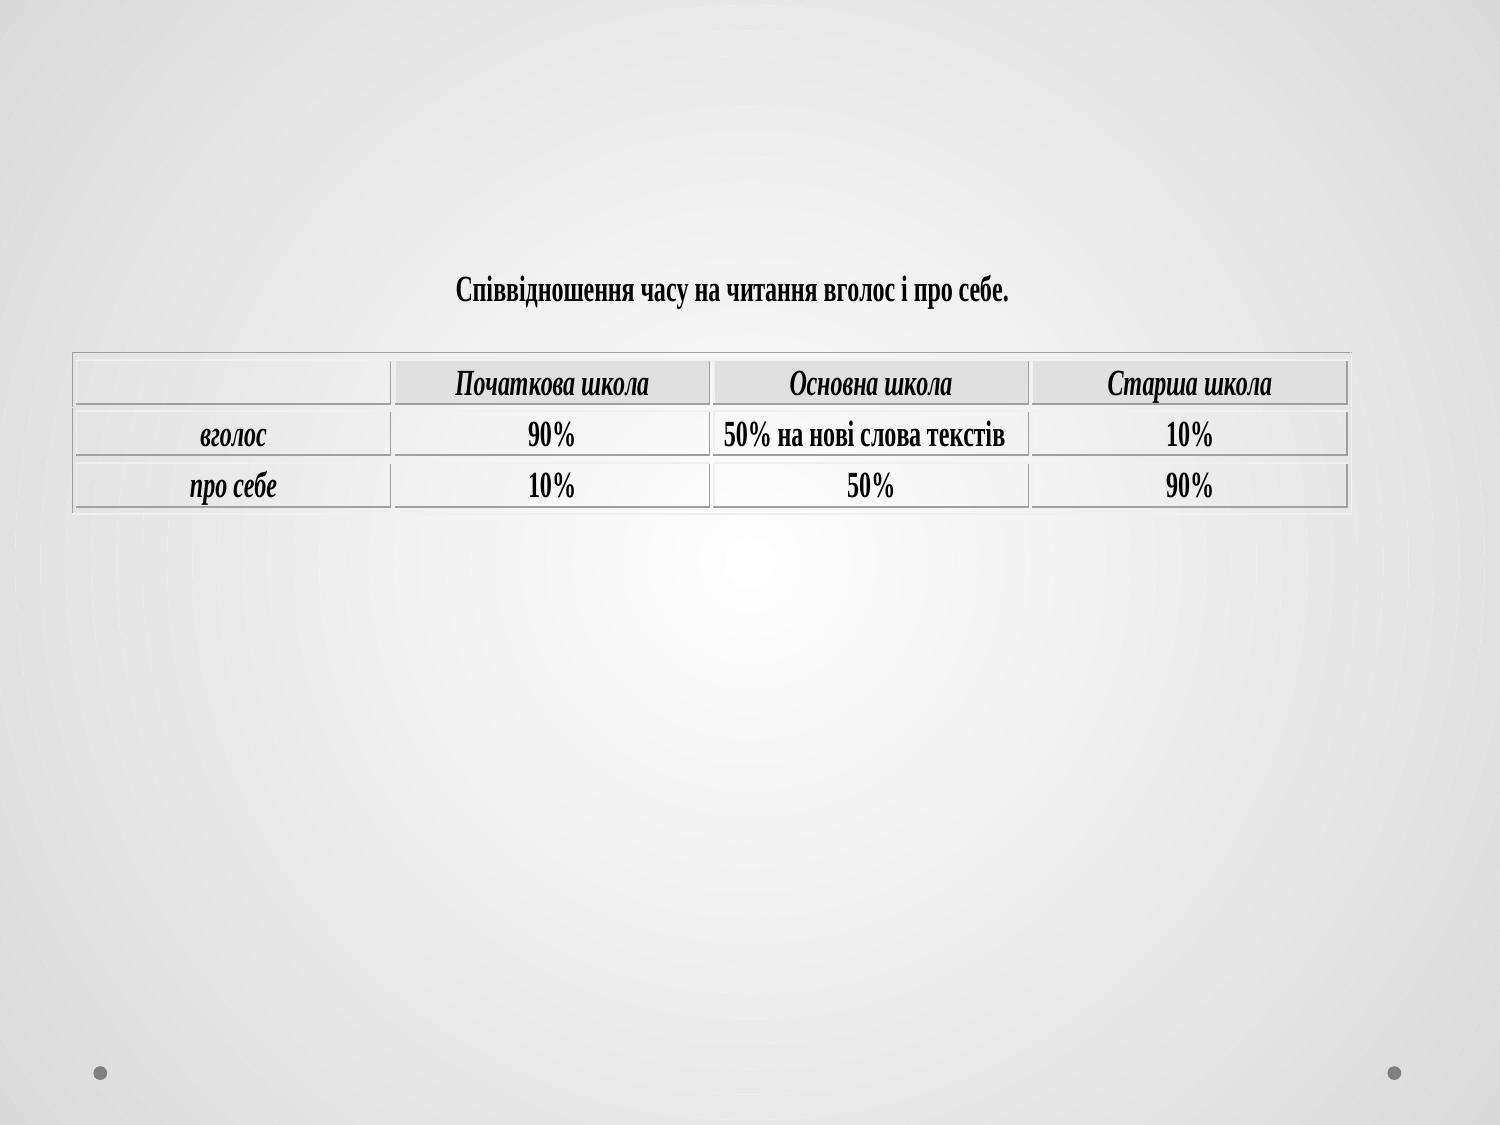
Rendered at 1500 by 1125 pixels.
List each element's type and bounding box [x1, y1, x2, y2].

picture [71, 266, 1395, 551]
